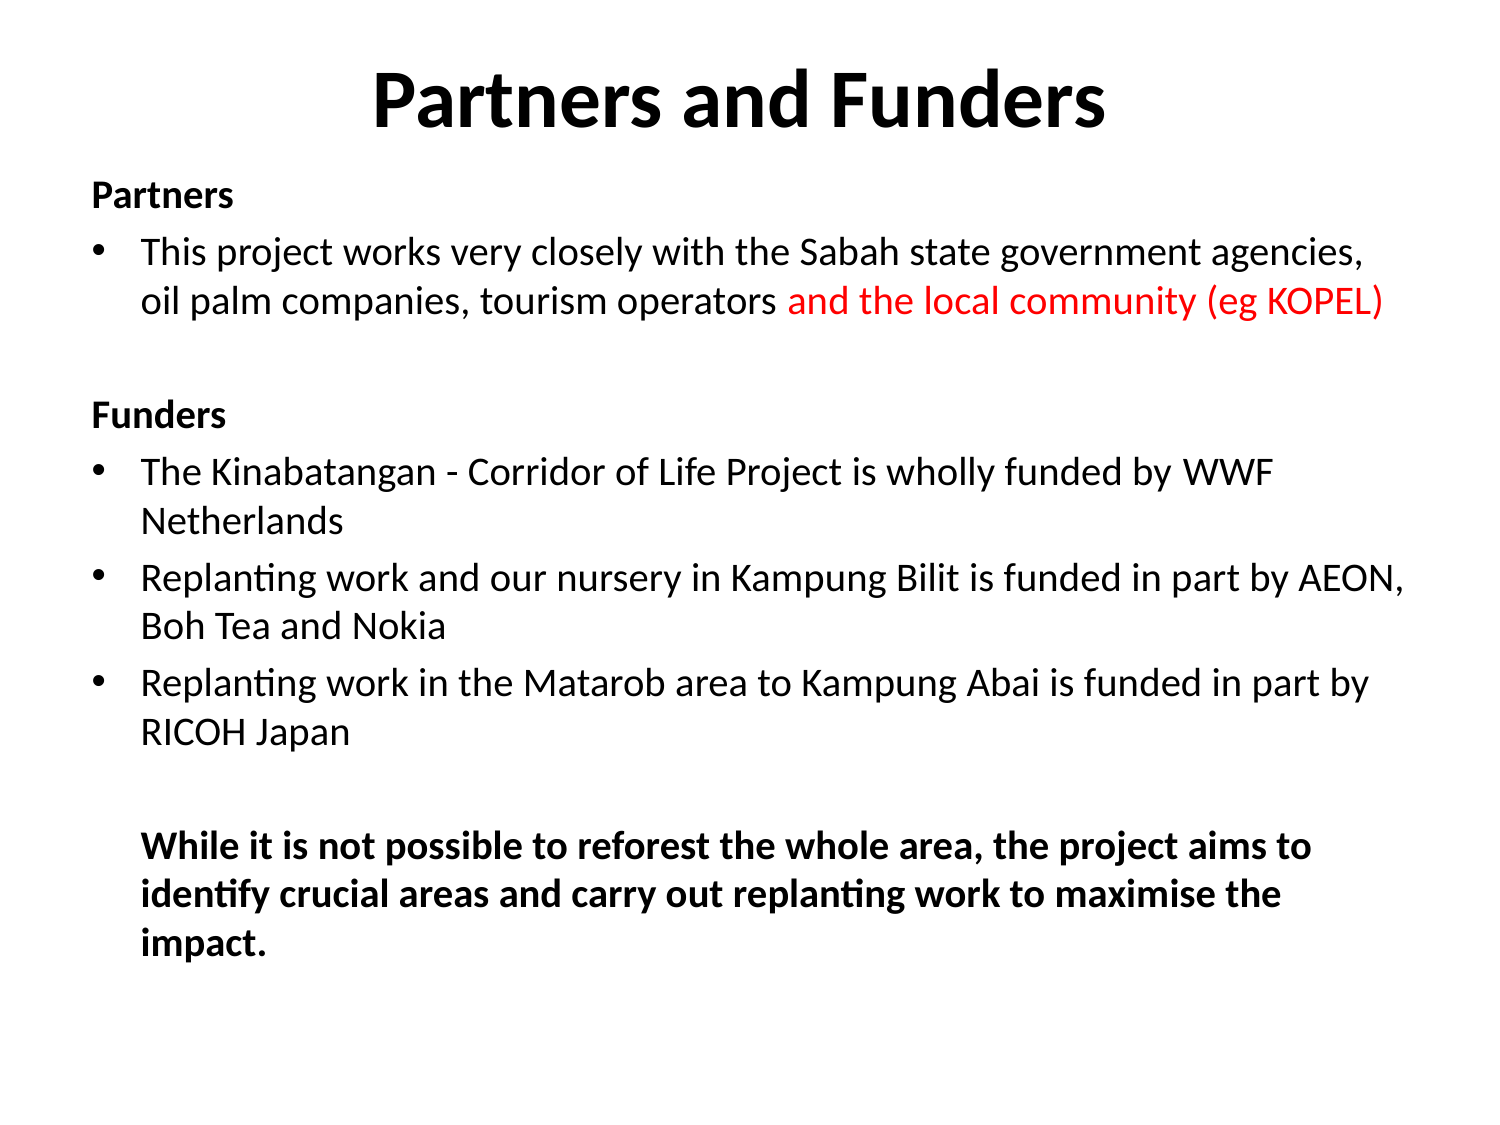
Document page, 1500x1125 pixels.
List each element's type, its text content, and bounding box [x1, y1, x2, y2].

title Partners and Funders [64, 0, 1415, 188]
list Partners This project works very closely with the Sabah state government agencies, oil palm companies, tourism operators and the local community (eg KOPEL) Funders The Kinabatangan - Corridor of Life Project is wholly funded by WWF Netherlands Replanting work and our nursery in Kampung Bilit is funded in part by AEON, Boh Tea and Nokia Replanting work in the Matarob area to Kampung Abai is funded in part by RICOH Japan While it is not possible to reforest the whole area, the project aims to identify crucial areas and carry out replanting work to maximise the impact. [76, 160, 1427, 981]
